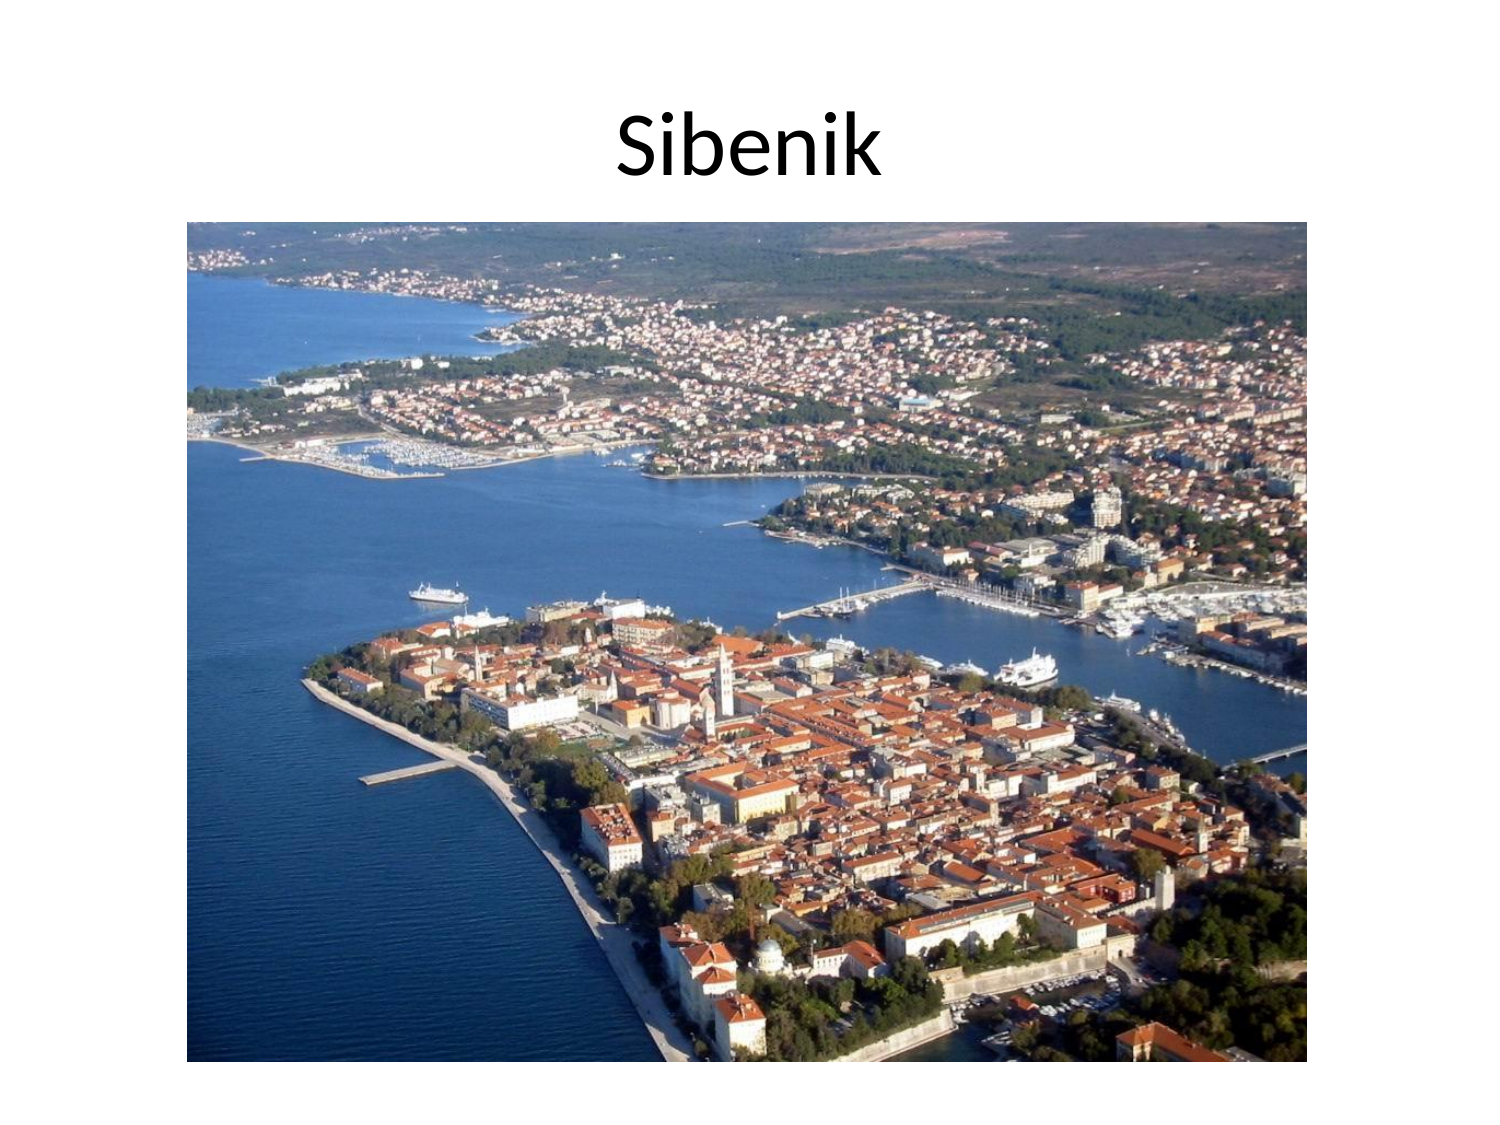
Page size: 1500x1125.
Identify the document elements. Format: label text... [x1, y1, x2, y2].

title Sibenik [75, 45, 1425, 233]
picture [187, 222, 1307, 1062]
